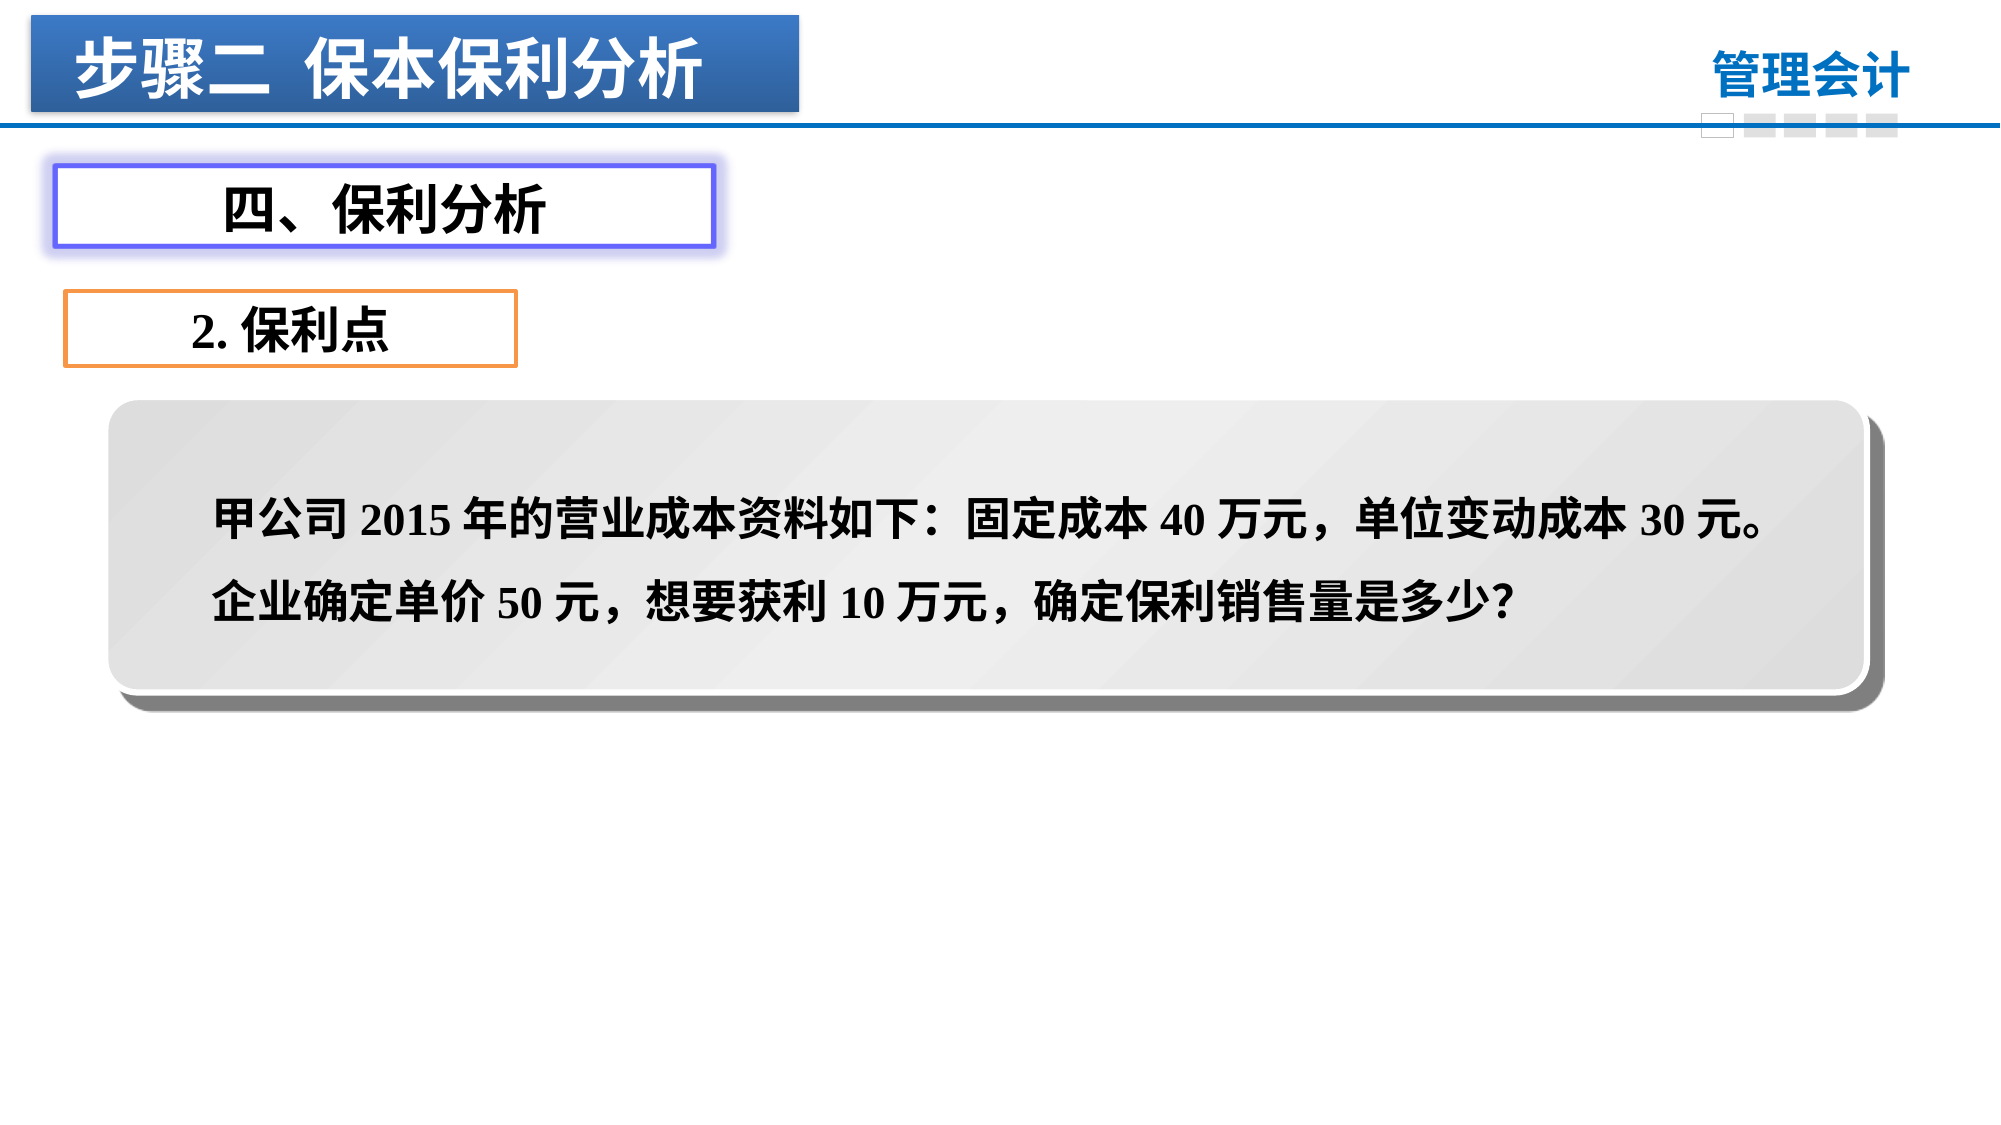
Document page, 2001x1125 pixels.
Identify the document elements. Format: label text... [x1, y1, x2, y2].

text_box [31, 14, 800, 117]
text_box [105, 396, 1868, 693]
text_box 2.保利点 [63, 289, 518, 368]
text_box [25, 138, 745, 274]
